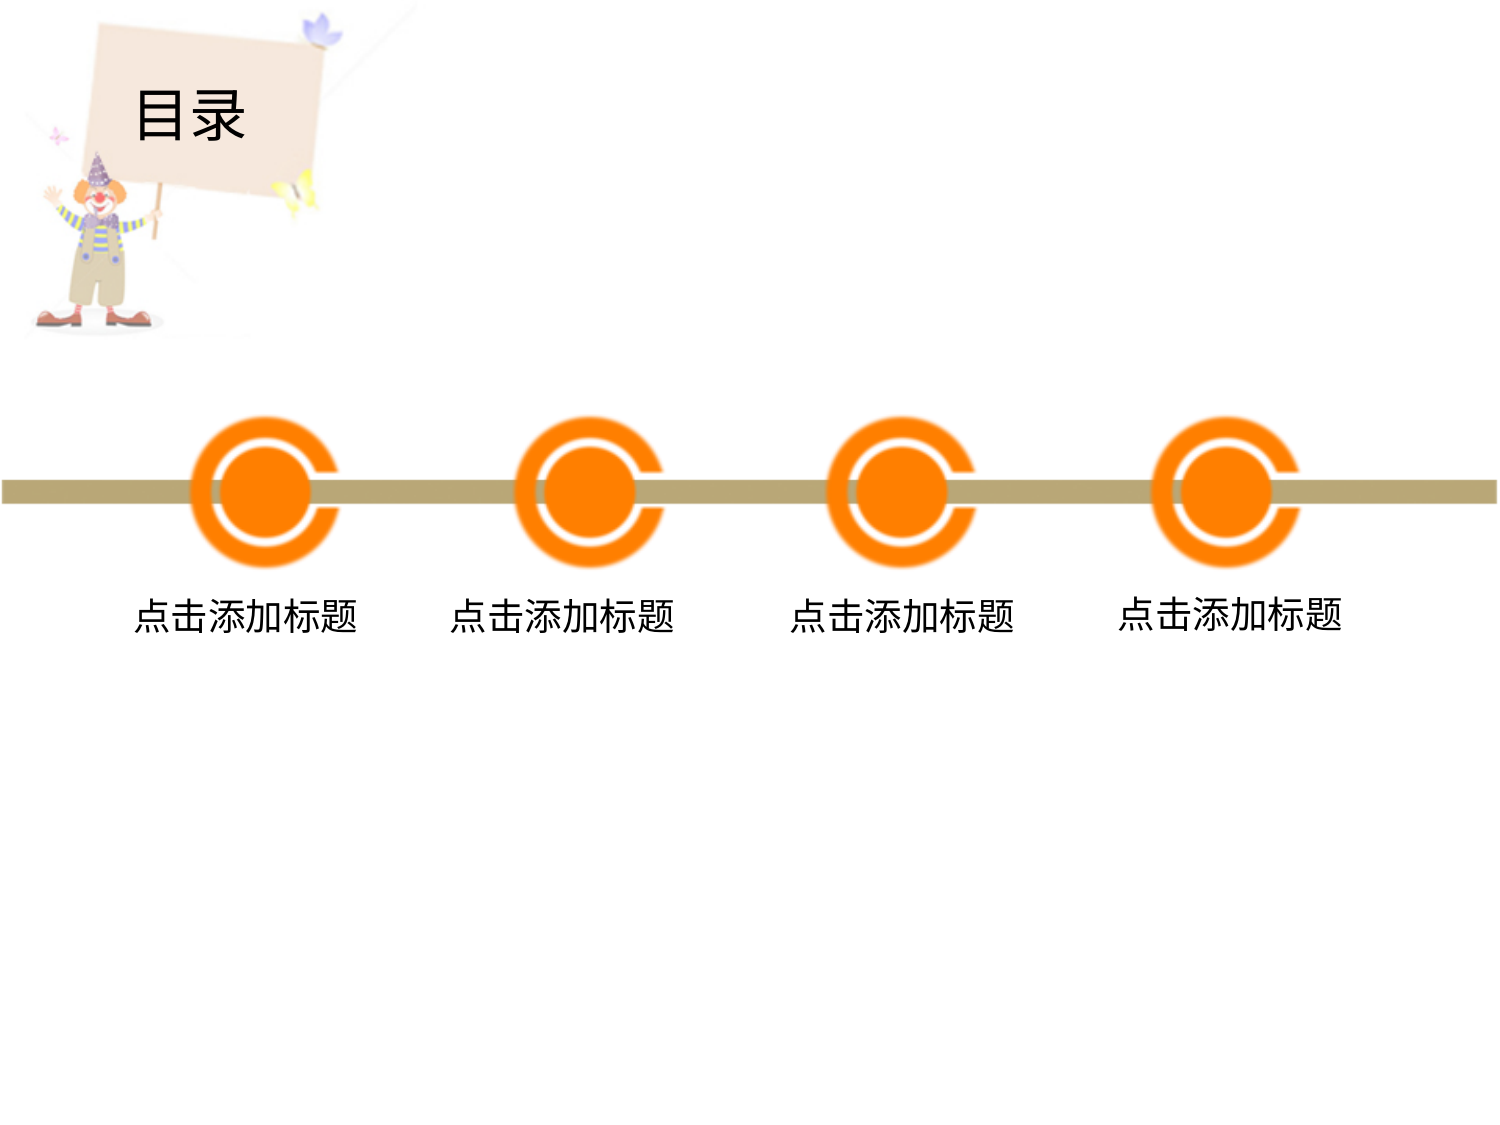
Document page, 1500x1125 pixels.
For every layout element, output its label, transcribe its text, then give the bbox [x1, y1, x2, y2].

text_box 点击添加标题 [118, 585, 374, 646]
text_box 目录 [117, 70, 282, 156]
text_box 点击添加标题 [1102, 583, 1358, 644]
picture [0, 0, 1500, 1125]
text_box 点击添加标题 [434, 585, 690, 646]
text_box 点击添加标题 [774, 585, 1030, 646]
